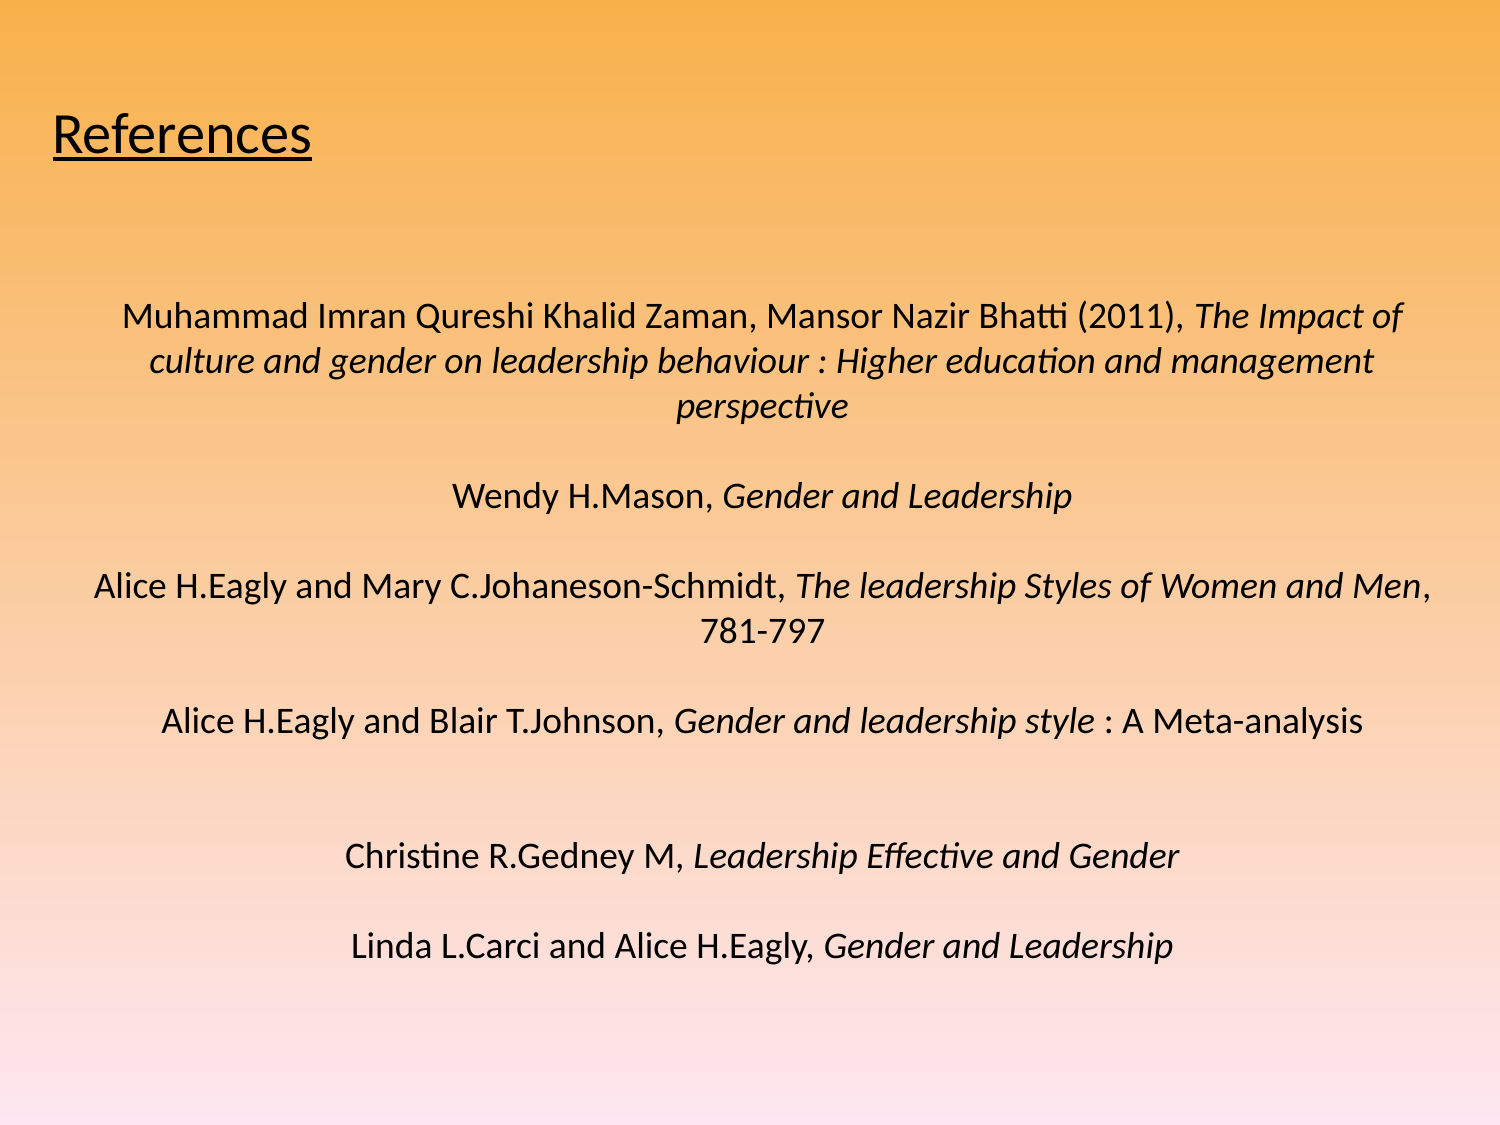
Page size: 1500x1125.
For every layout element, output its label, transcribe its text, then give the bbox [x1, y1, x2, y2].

list References [37, 87, 1450, 1125]
text_box Muhammad Imran Qureshi Khalid Zaman, Mansor Nazir Bhatti (2011), The Impact of culture and gender on leadership behaviour : Higher education and management perspective Wendy H.Mason, Gender and Leadership Alice H.Eagly and Mary C.Johaneson-Schmidt, The leadership Styles of Women and Men, 781-797 Alice H.Eagly and Blair T.Johnson, Gender and leadership style : A Meta-analysis Christine R.Gedney M, Leadership Effective and Gender Linda L.Carci and Alice H.Eagly, Gender and Leadership [62, 283, 1463, 973]
